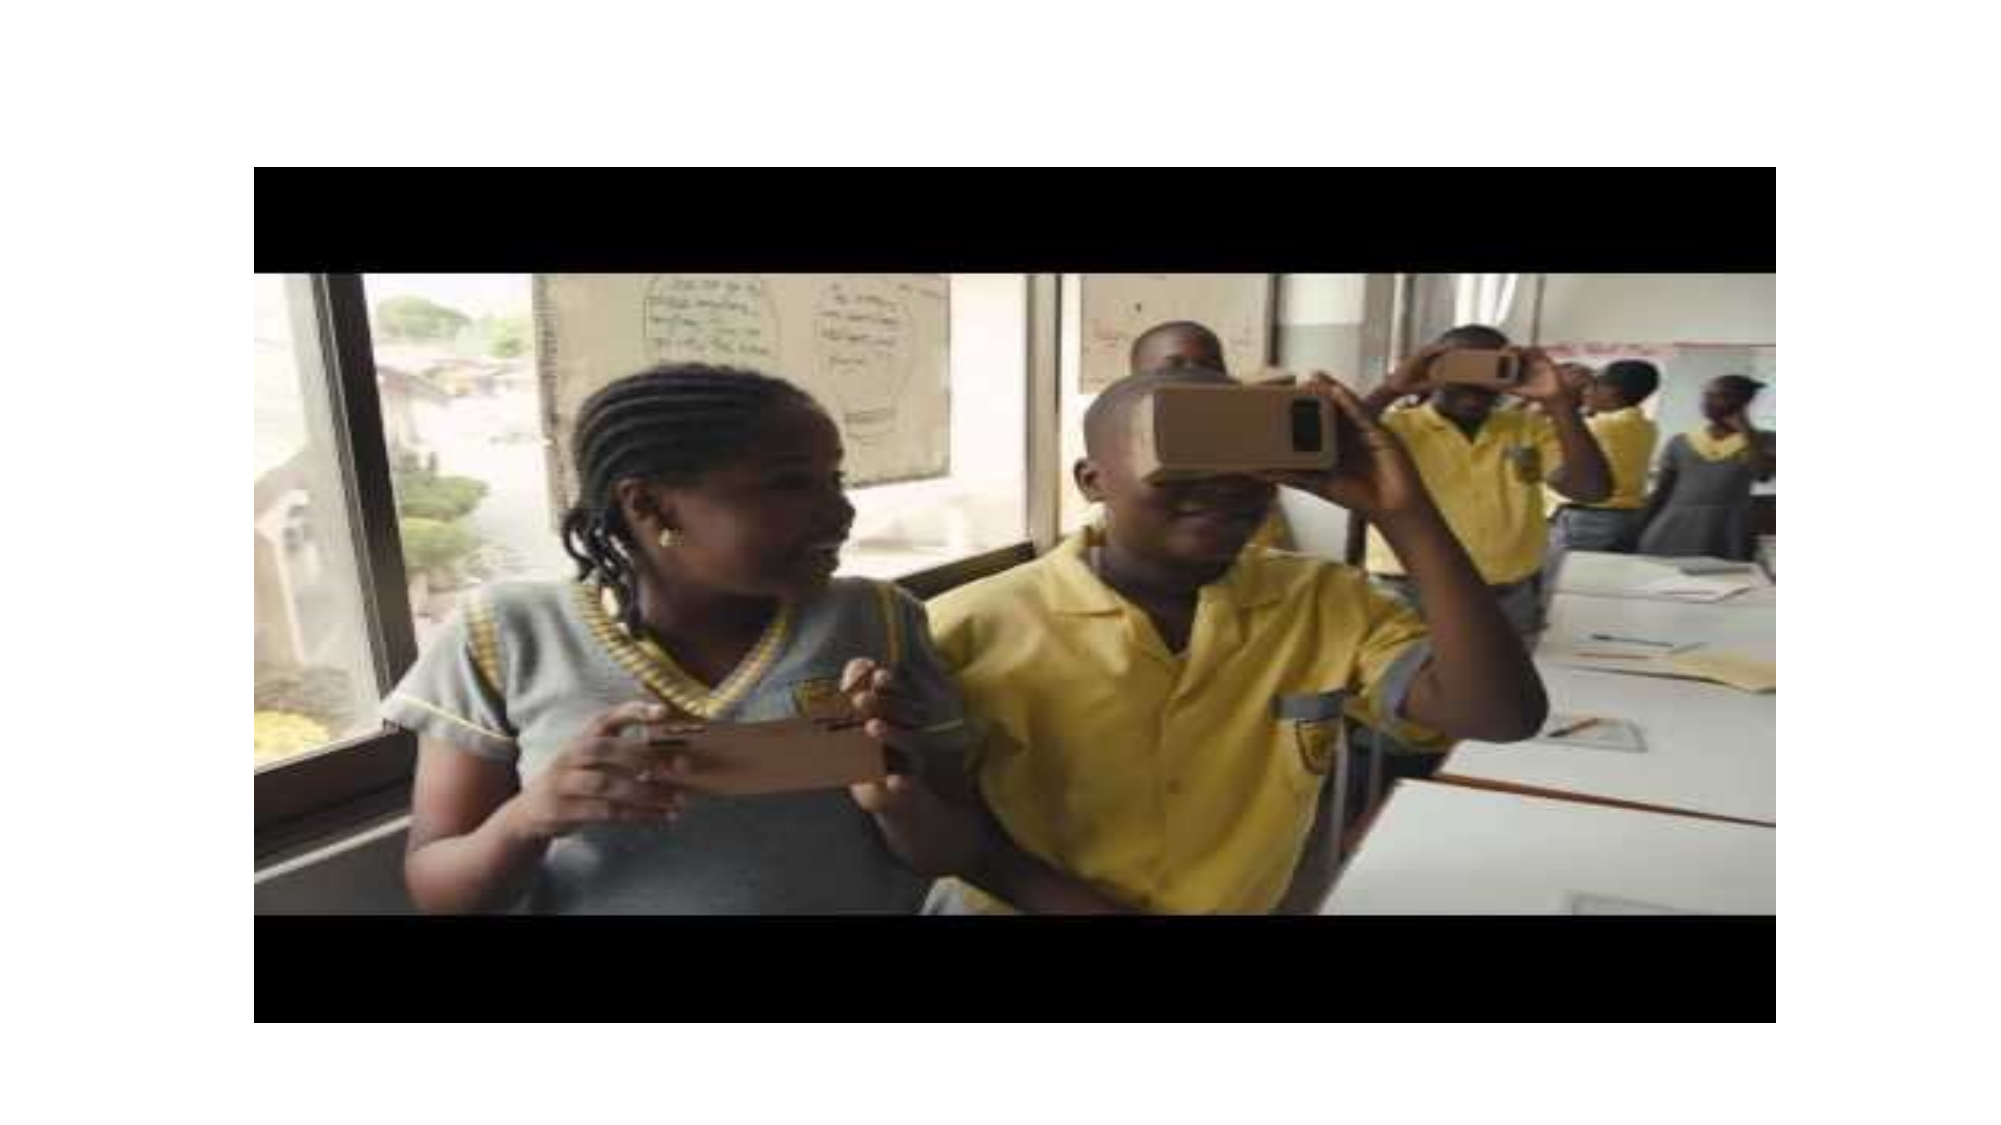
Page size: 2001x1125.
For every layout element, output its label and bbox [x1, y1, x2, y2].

text_box [253, 167, 1777, 1024]
